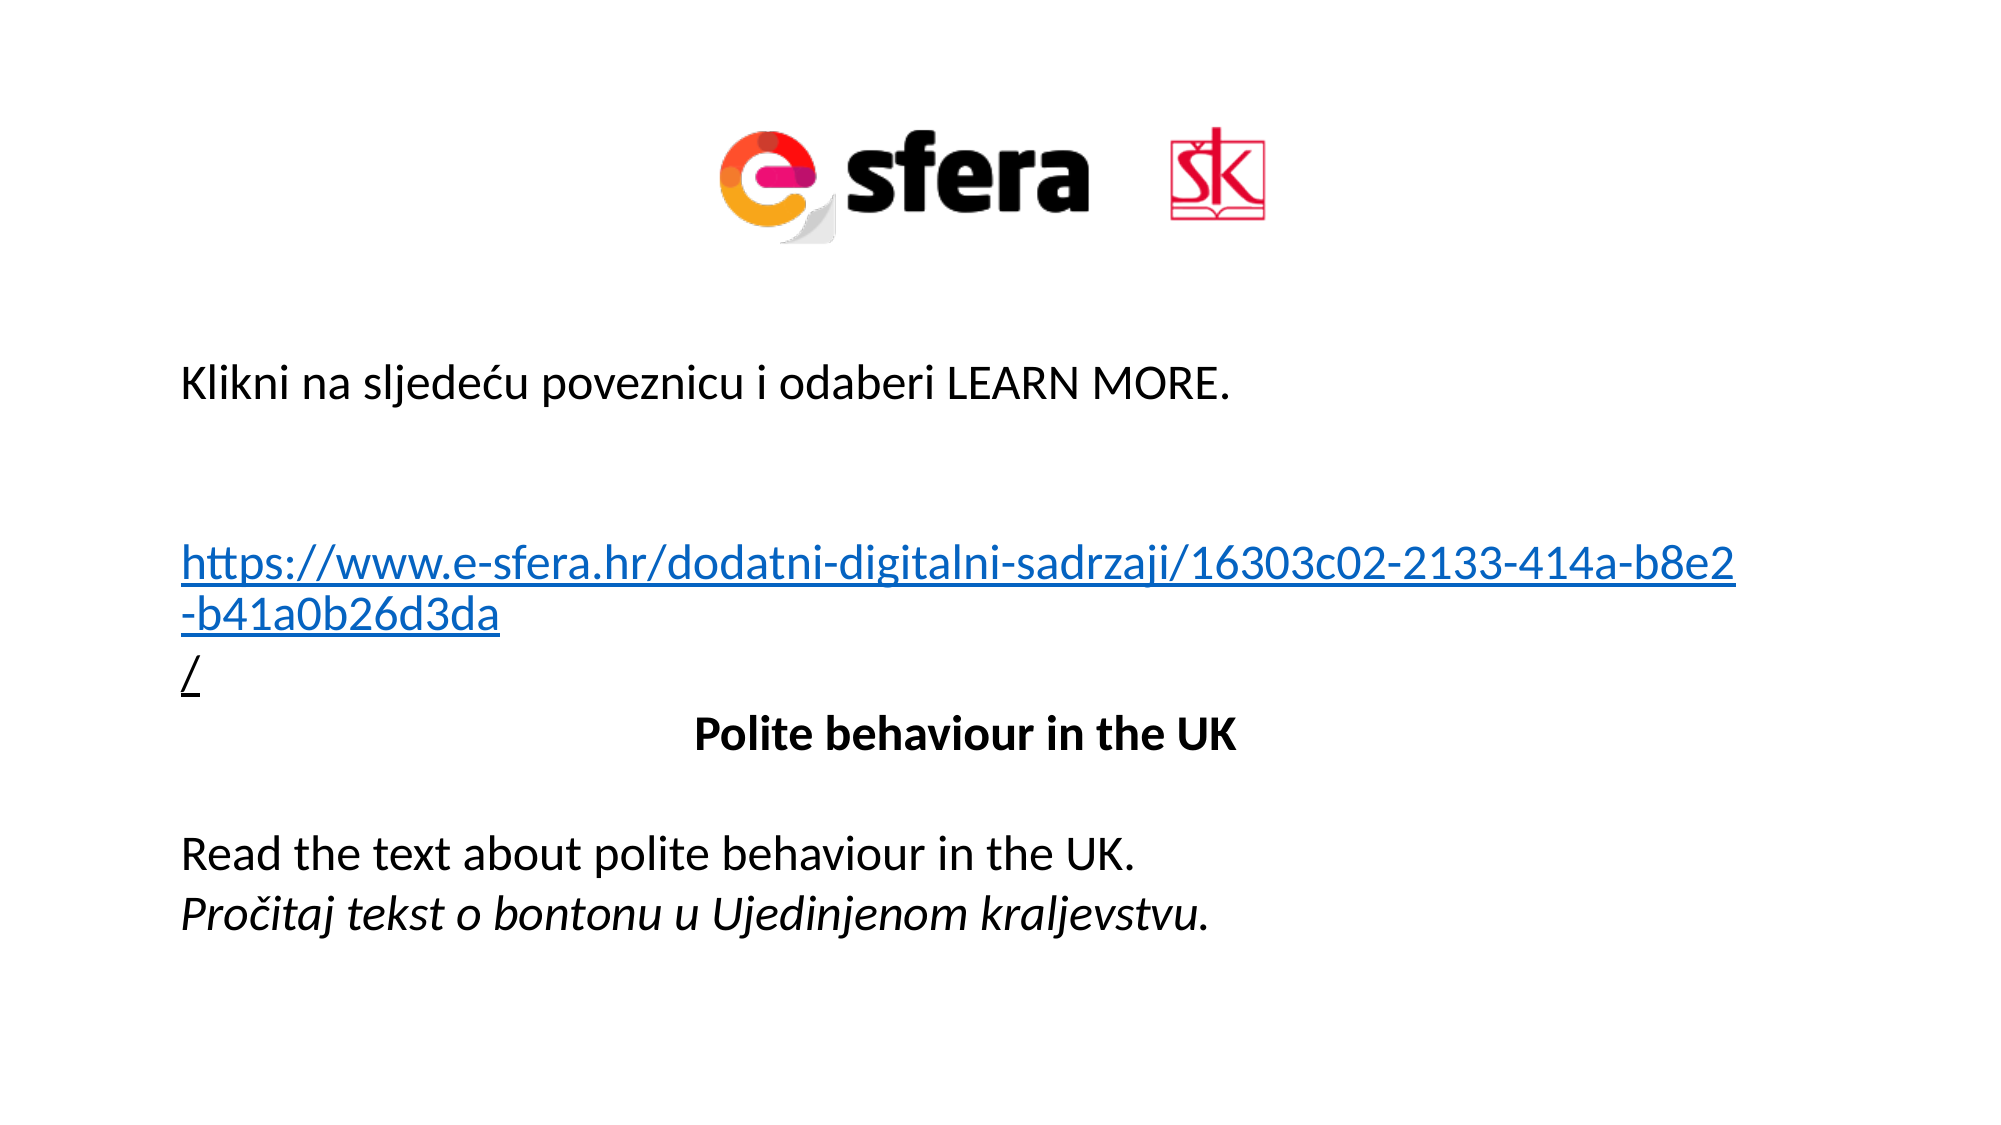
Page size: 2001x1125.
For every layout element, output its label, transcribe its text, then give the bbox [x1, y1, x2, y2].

picture [687, 30, 1313, 343]
text_box Klikni na sljedeću poveznicu i odaberi LEARN MORE. https://www.e-sfera.hr/dodatni-digitalni-sadrzaji/16303c02-2133-414a-b8e2-b41a0b26d3da/ Polite behaviour in the UK Read the text about polite behaviour in the UK. Pročitaj tekst o bontonu u Ujedinjenom kraljevstvu. [166, 342, 1766, 898]
